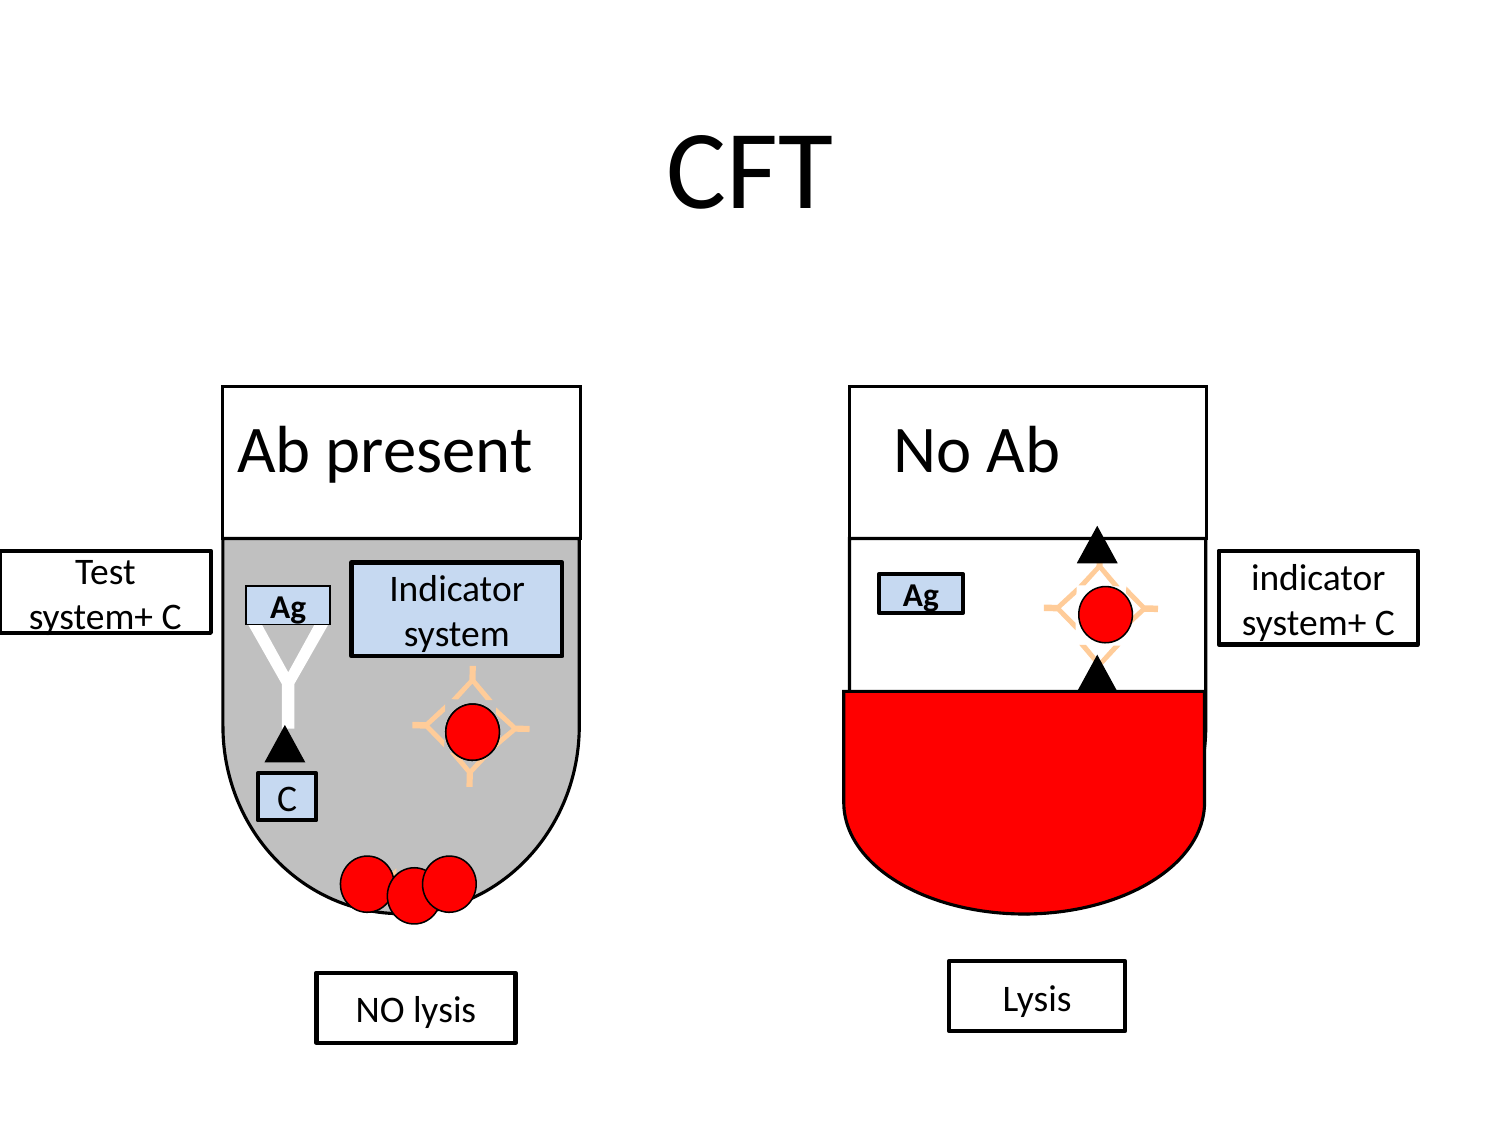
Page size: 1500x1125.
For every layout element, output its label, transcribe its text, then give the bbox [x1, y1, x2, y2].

text_box indicator system+ C [1217, 549, 1420, 647]
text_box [222, 386, 1208, 915]
text_box Lysis [947, 959, 1127, 1033]
text_box Test system+ C [0, 549, 213, 635]
title CFT [75, 45, 1425, 282]
text_box NO lysis [314, 971, 518, 1045]
